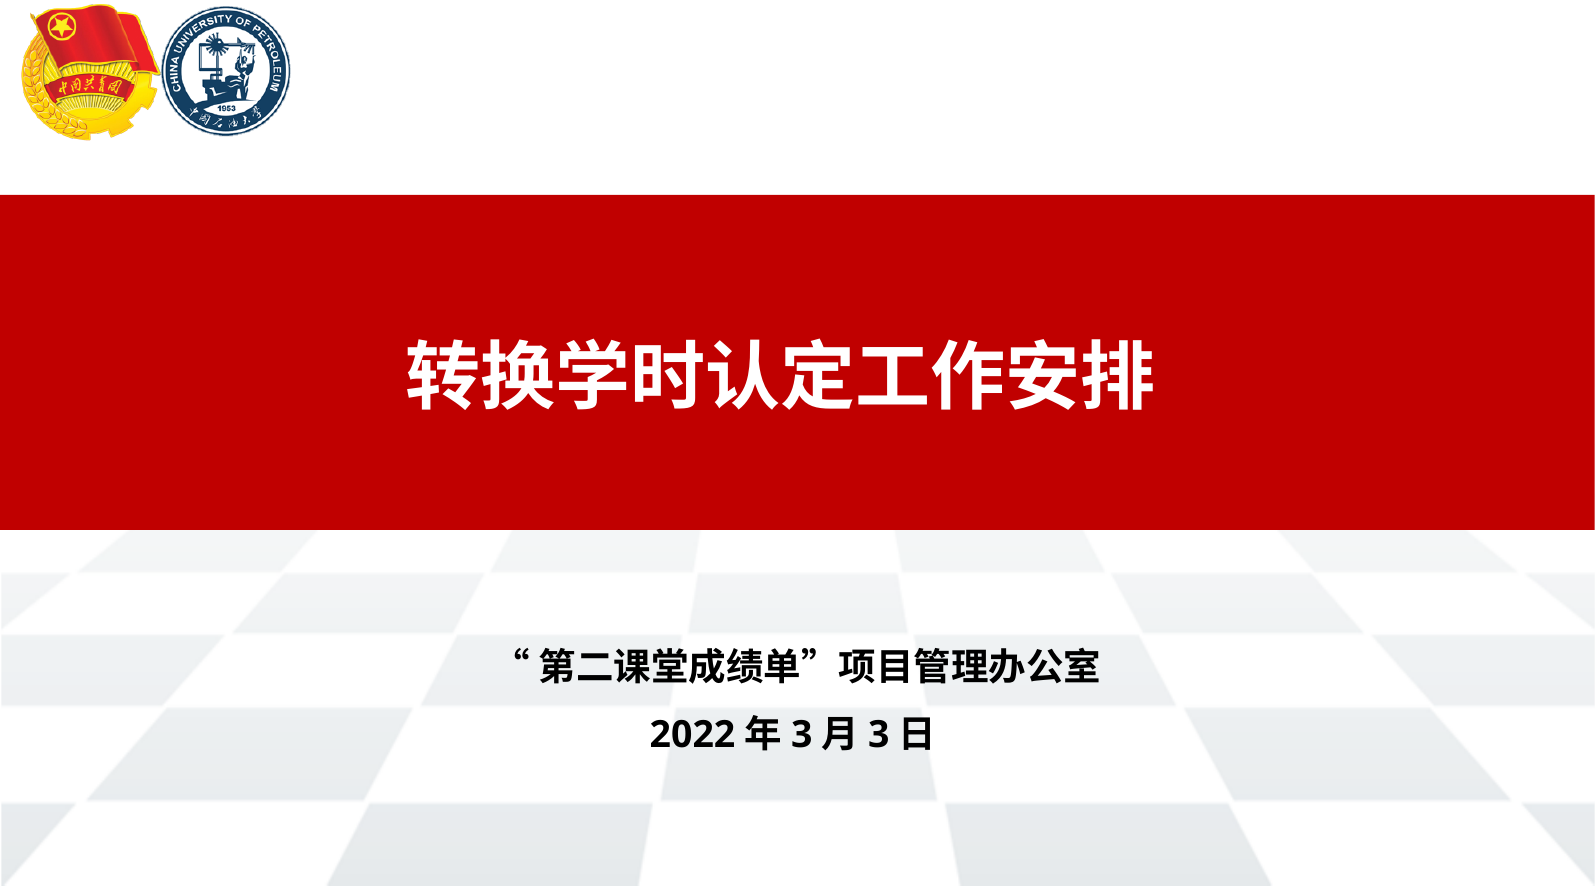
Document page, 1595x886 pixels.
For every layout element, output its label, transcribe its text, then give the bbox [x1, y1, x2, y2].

picture [0, 532, 1595, 886]
text_box [0, 193, 1595, 532]
picture [0, 0, 1595, 193]
text_box 转换学时认定工作安排 [390, 276, 1171, 427]
text_box “第二课堂成绩单”项目管理办公室 2022年3月3日 [492, 620, 1102, 756]
